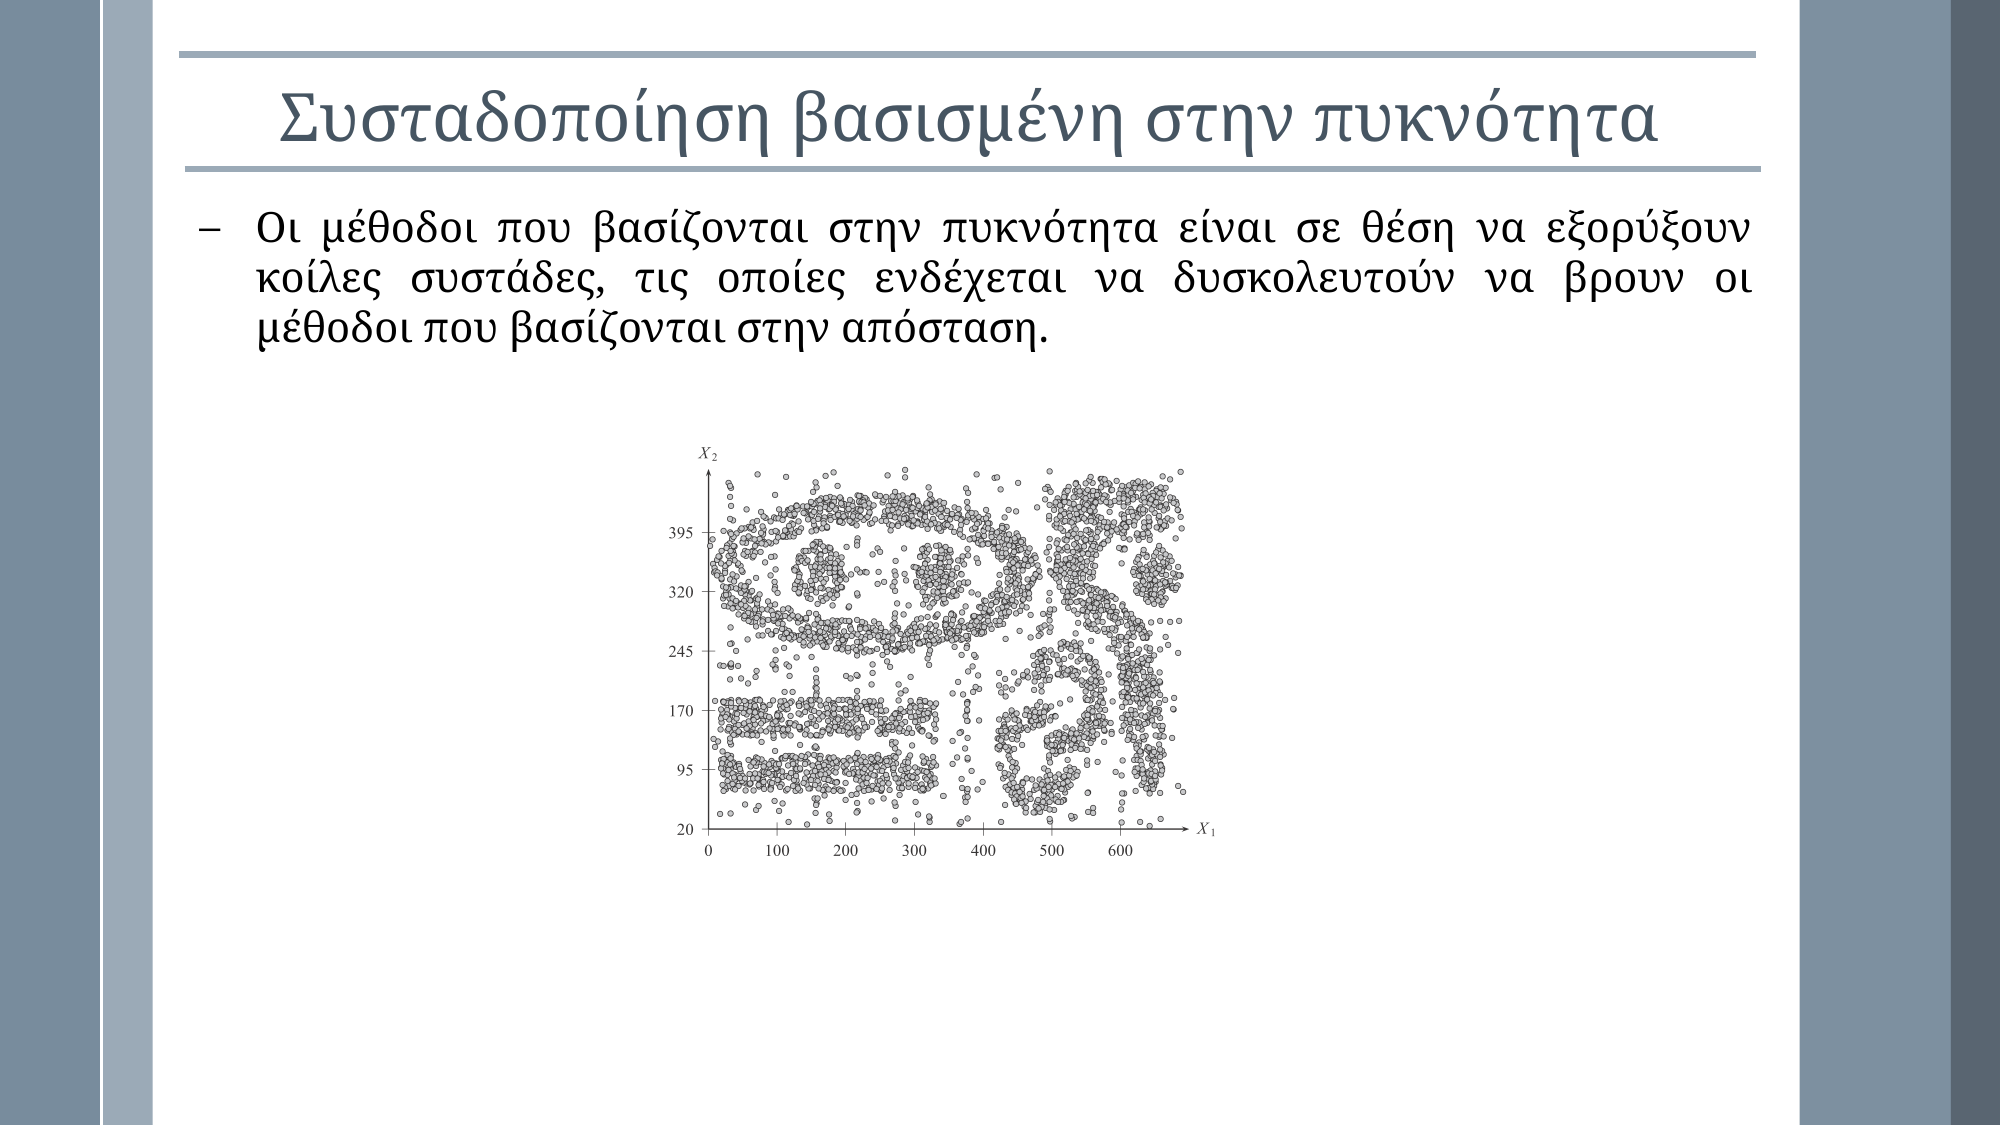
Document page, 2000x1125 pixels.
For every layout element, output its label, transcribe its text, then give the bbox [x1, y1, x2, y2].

picture [668, 444, 1216, 861]
text_box Οι μέθοδοι που βασίζονται στην πυκνότητα είναι σε θέση να εξορύξουν κοίλες συστάδες, τις οποίες ενδέχεται να δυσκολευτούν να βρουν οι μέθοδοι που βασίζονται στην απόσταση. [184, 192, 1768, 408]
text_box Συσταδοποίηση βασισμένη στην πυκνότητα [184, 67, 1756, 162]
